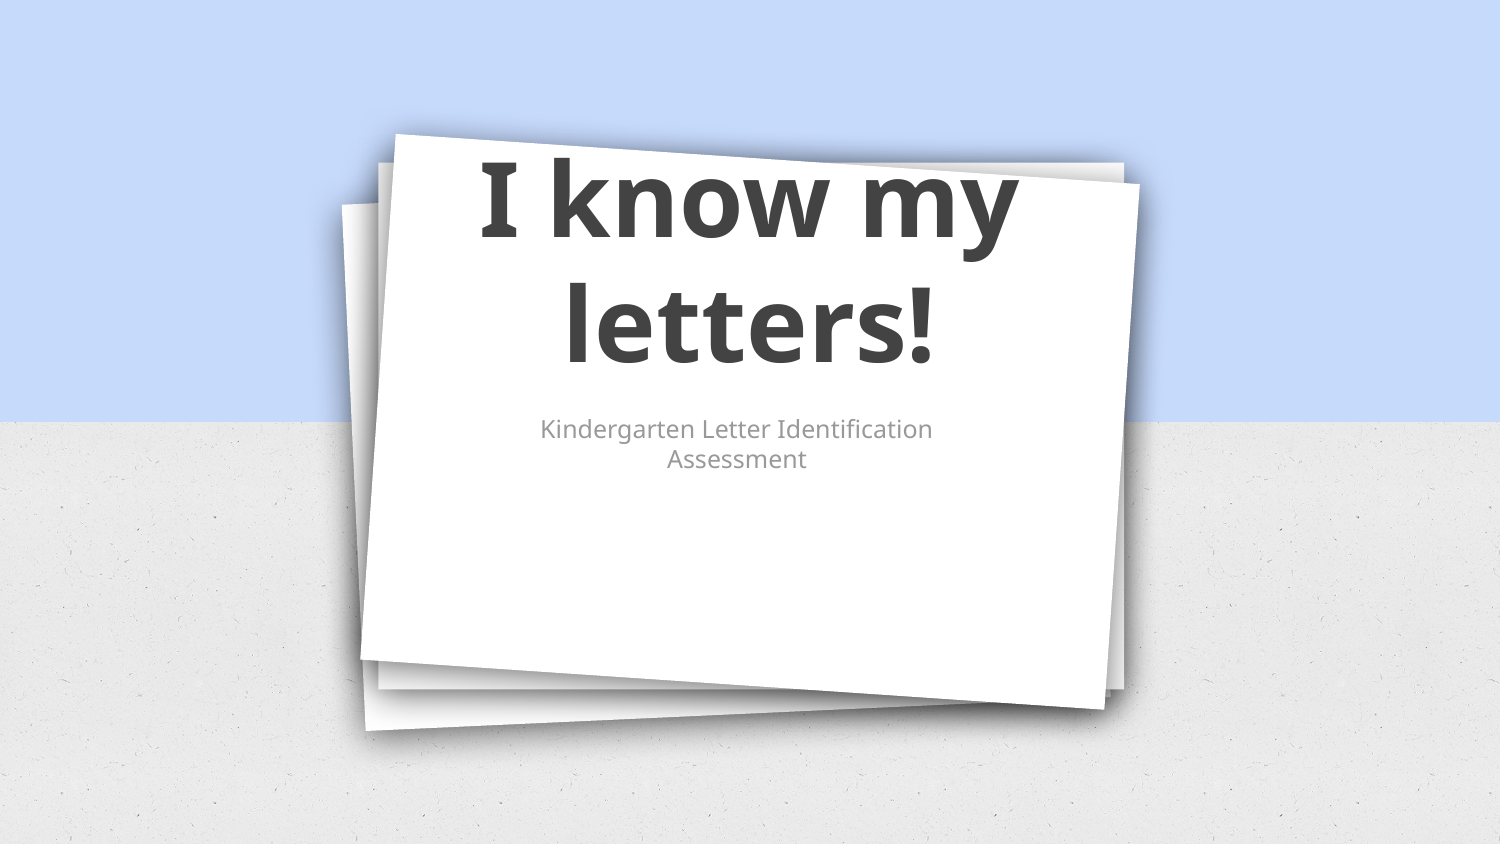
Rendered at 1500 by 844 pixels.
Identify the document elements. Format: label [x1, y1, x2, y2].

text_box [0, 0, 1500, 421]
text_box [341, 204, 350, 343]
text_box [359, 133, 1141, 710]
picture [0, 422, 1500, 844]
